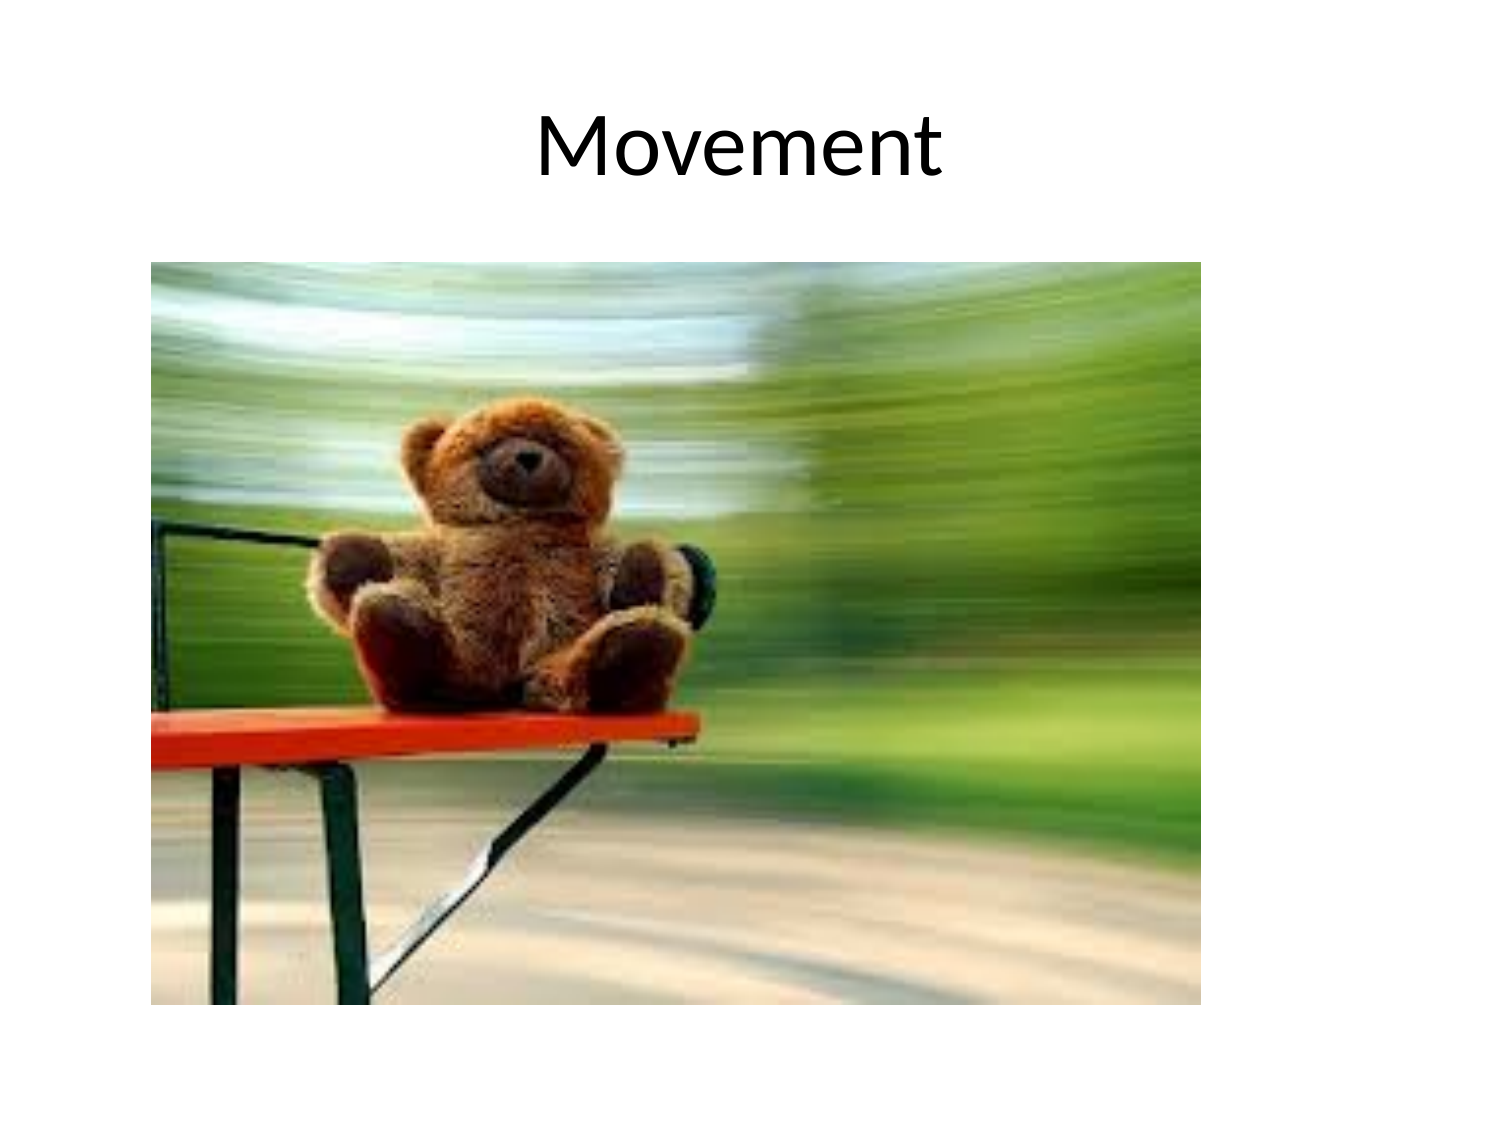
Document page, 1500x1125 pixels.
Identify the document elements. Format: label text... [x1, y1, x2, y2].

picture [151, 262, 1201, 1006]
title Movement [75, 45, 1425, 233]
